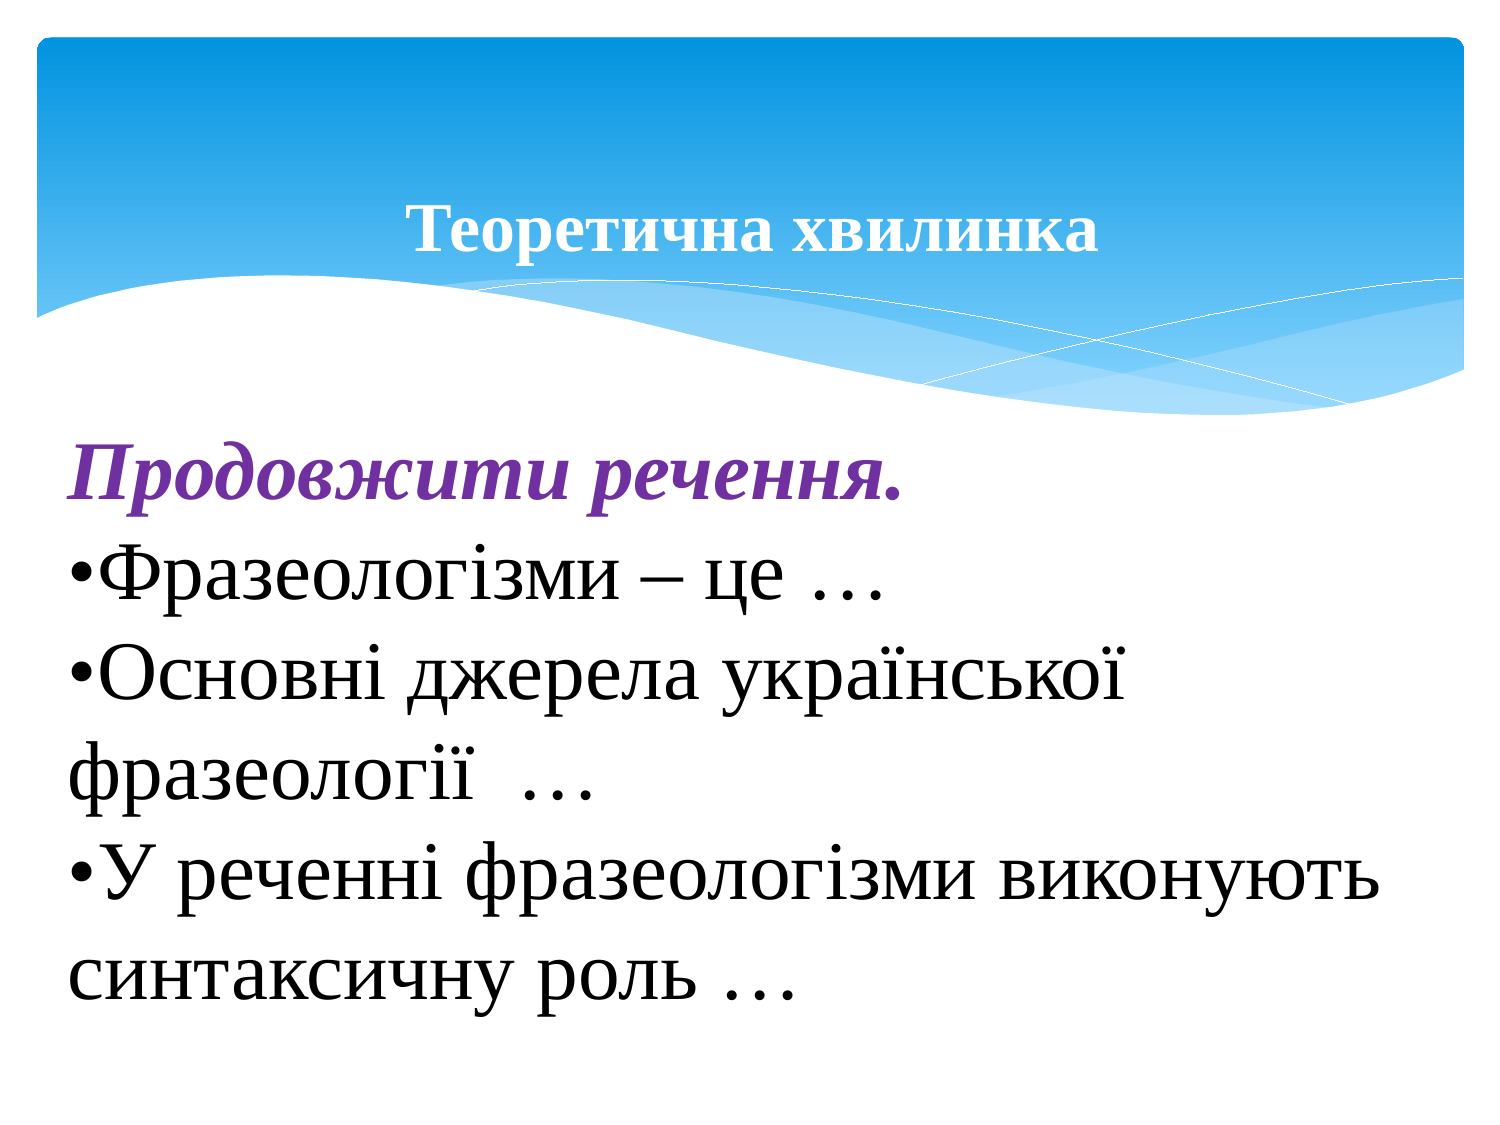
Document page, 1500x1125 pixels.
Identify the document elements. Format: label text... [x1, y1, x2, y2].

text_box Продовжити речення. •Фразеологізми – це … •Основні джерела української фразеології … •У реченні фразеологізми виконують синтаксичну роль … [53, 408, 1459, 1024]
title Теоретична хвилинка [38, 89, 1468, 398]
list [29, 136, 1460, 1083]
